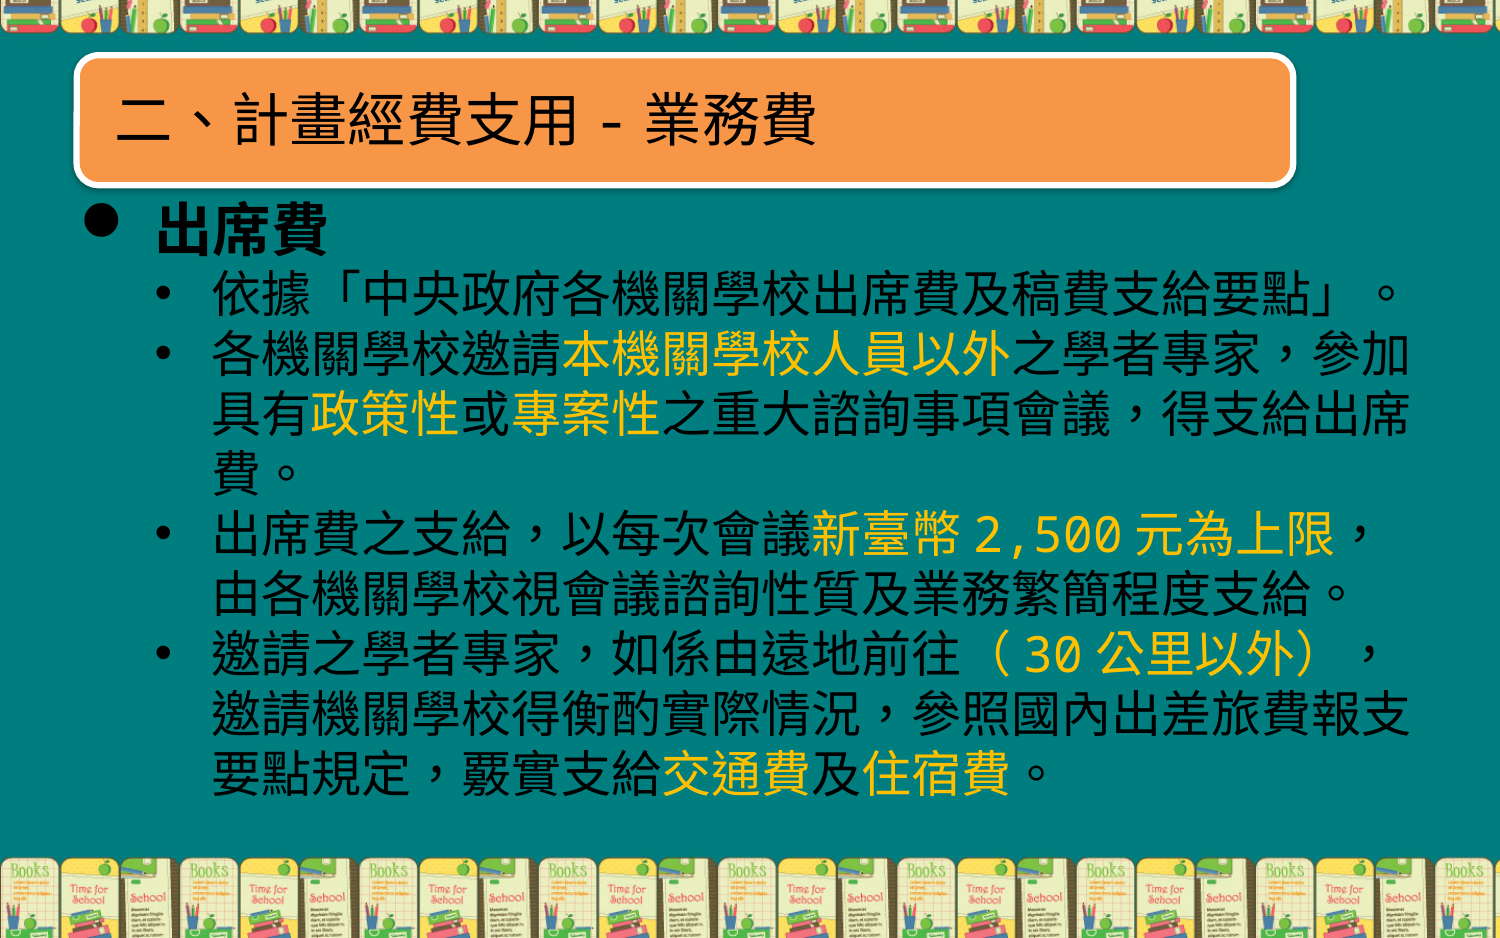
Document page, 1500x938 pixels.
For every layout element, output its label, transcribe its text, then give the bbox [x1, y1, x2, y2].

picture [0, 0, 1500, 938]
text_box 二、計畫經費支用-業務費 [100, 75, 1105, 161]
text_box 出席費 依據「中央政府各機關學校出席費及稿費支給要點」。 各機關學校邀請本機關學校人員以外之學者專家，參加具有政策性或專案性之重大諮詢事項會議，得支給出席費。 出席費之支給，以每次會議新臺幣2,500元為上限，由各機關學校視會議諮詢性質及業務繁簡程度支給。 邀請之學者專家，如係由遠地前往（30公里以外），邀請機關學校得衡酌實際情況，參照國內出差旅費報支要點規定，覈實支給交通費及住宿費。 [64, 185, 1436, 870]
text_box [73, 52, 1297, 185]
